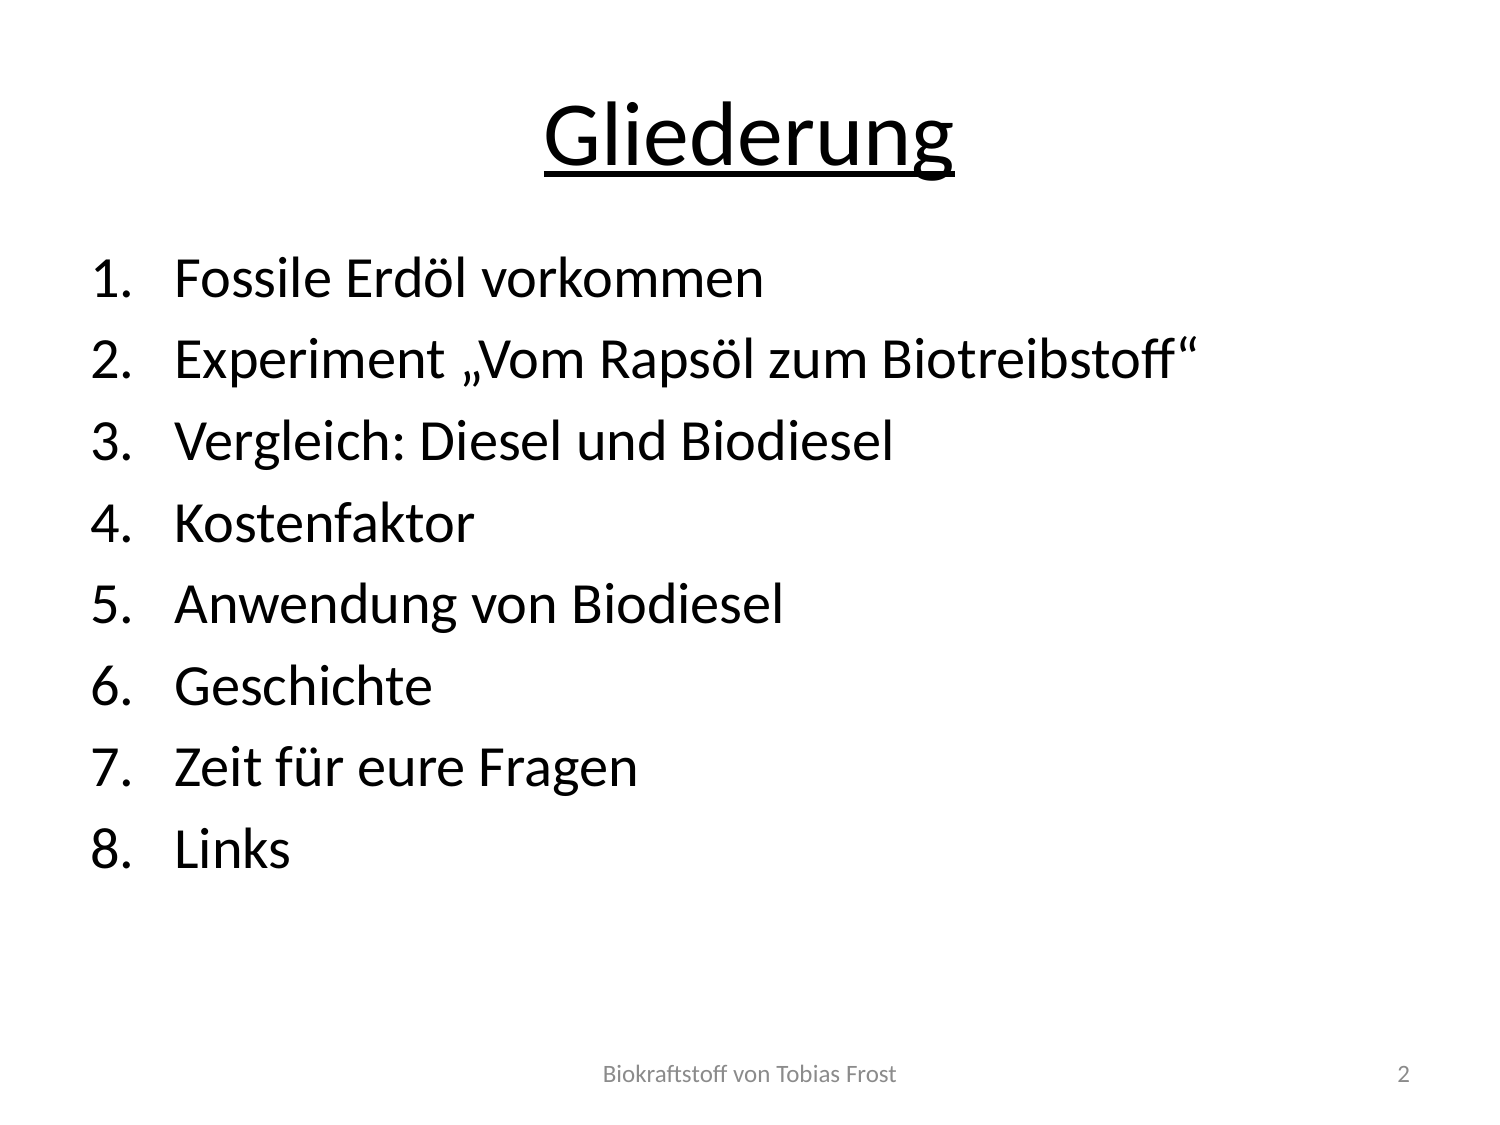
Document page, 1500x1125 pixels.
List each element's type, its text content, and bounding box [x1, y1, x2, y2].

footer Biokraftstoff von Tobias Frost [512, 1042, 988, 1103]
list Fossile Erdöl vorkommen Experiment „Vom Rapsöl zum Biotreibstoff“ Vergleich: Diesel und Biodiesel Kostenfaktor Anwendung von Biodiesel Geschichte Zeit für eure Fragen Links [75, 231, 1425, 1005]
text_box Gliederung [529, 66, 971, 191]
slide_number 2 [1074, 1042, 1425, 1103]
